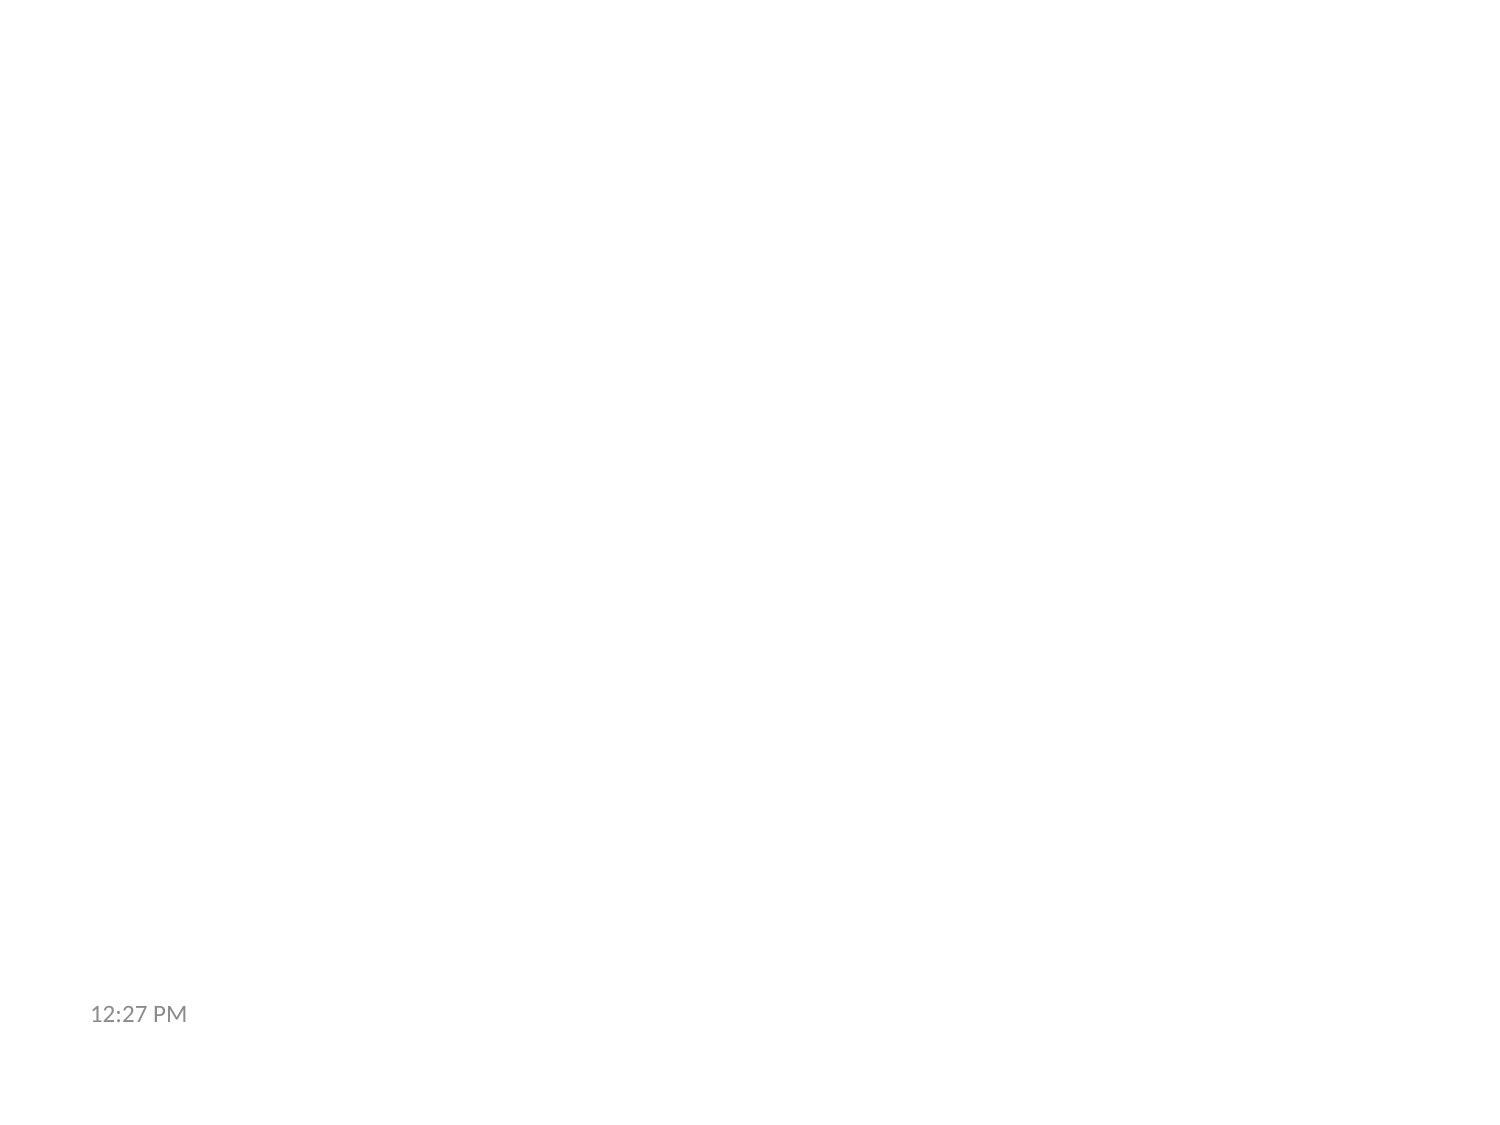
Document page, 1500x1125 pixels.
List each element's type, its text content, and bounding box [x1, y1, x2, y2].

text_box 3:35 PM [75, 982, 425, 1043]
